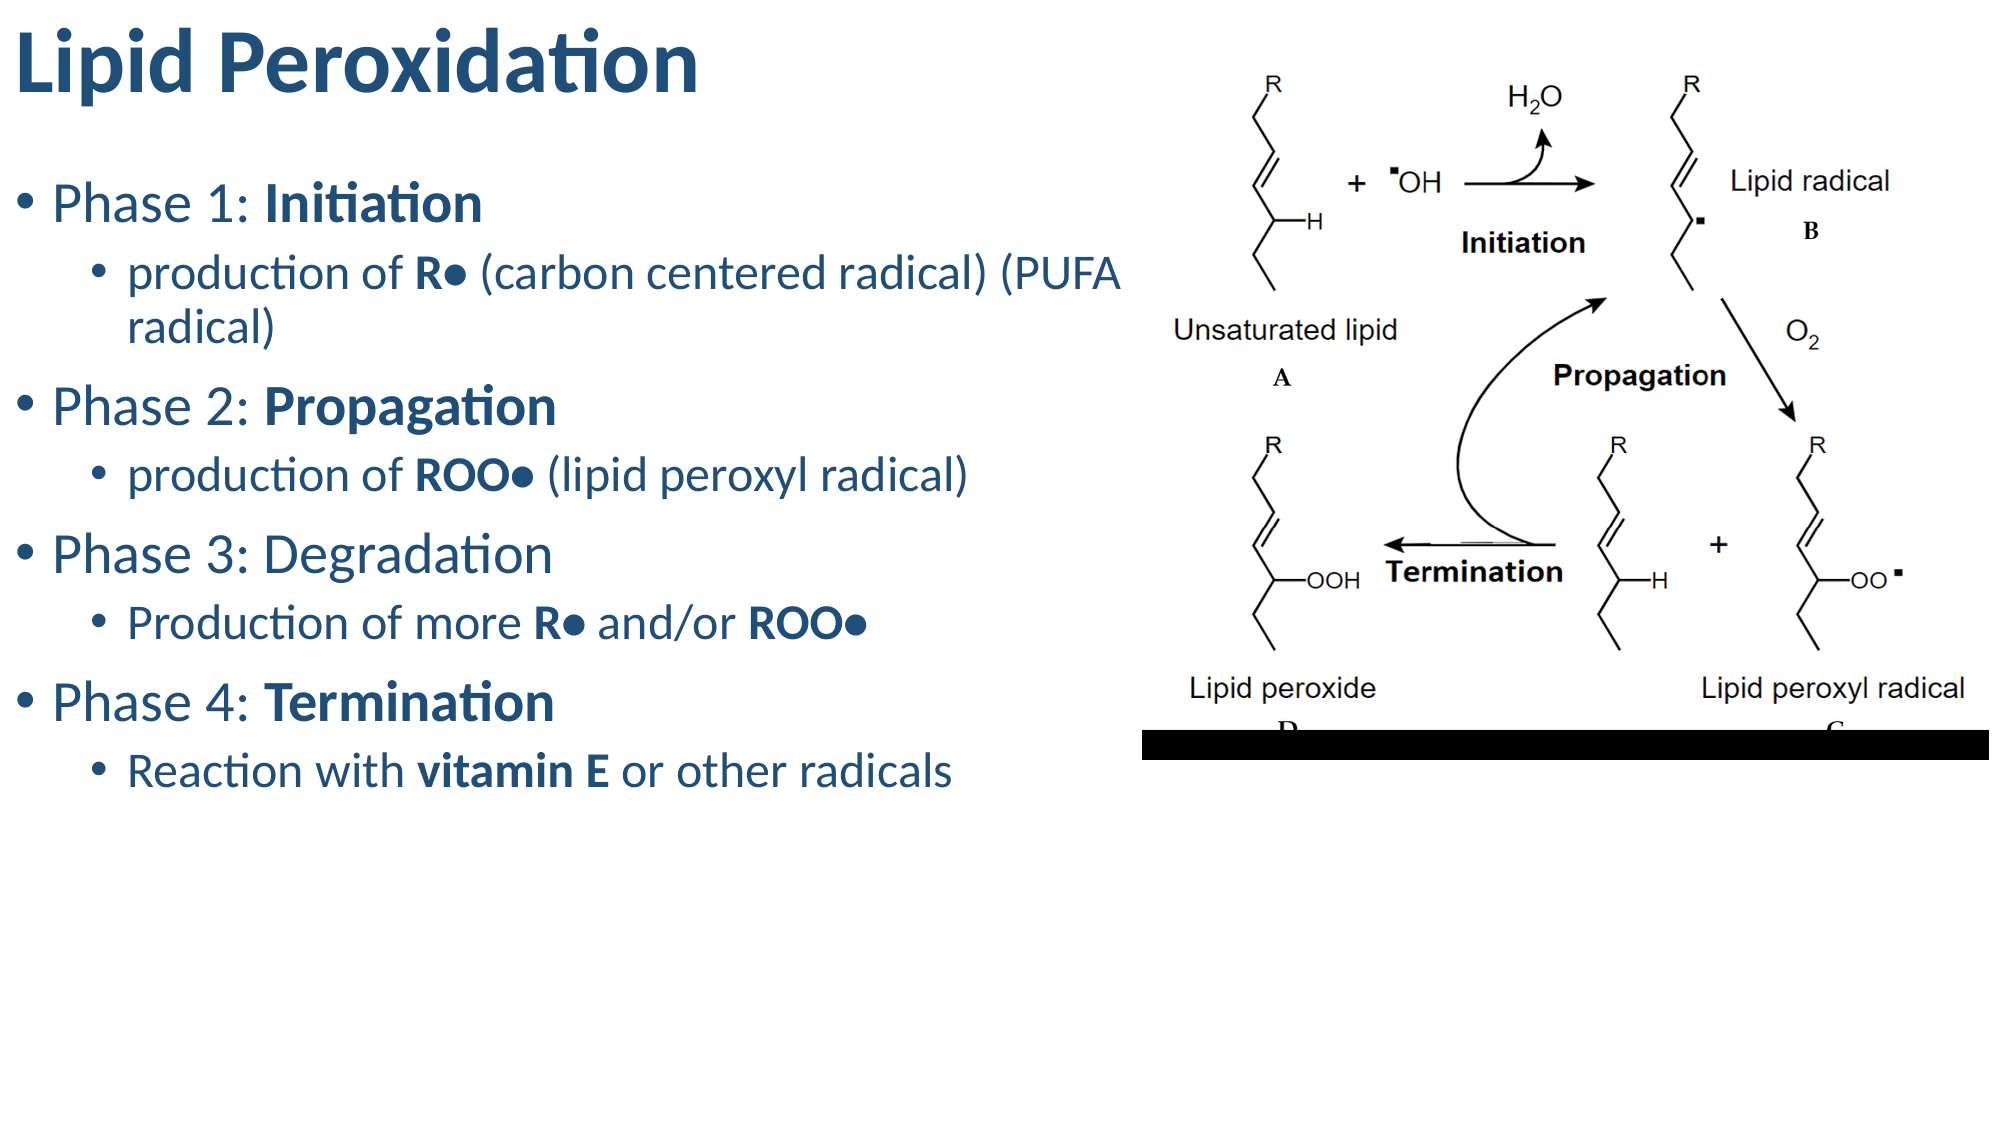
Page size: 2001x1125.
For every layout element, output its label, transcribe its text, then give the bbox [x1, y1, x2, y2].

picture [1142, 62, 1989, 760]
title Lipid Peroxidation [0, 0, 1080, 126]
list Phase 1: Initiation production of R• (carbon centered radical) (PUFA radical) Phase 2: Propagation production of ROO• (lipid peroxyl radical) Phase 3: Degradation Production of more R• and/or ROO• Phase 4: Termination Reaction with vitamin E or other radicals [0, 165, 1143, 1125]
